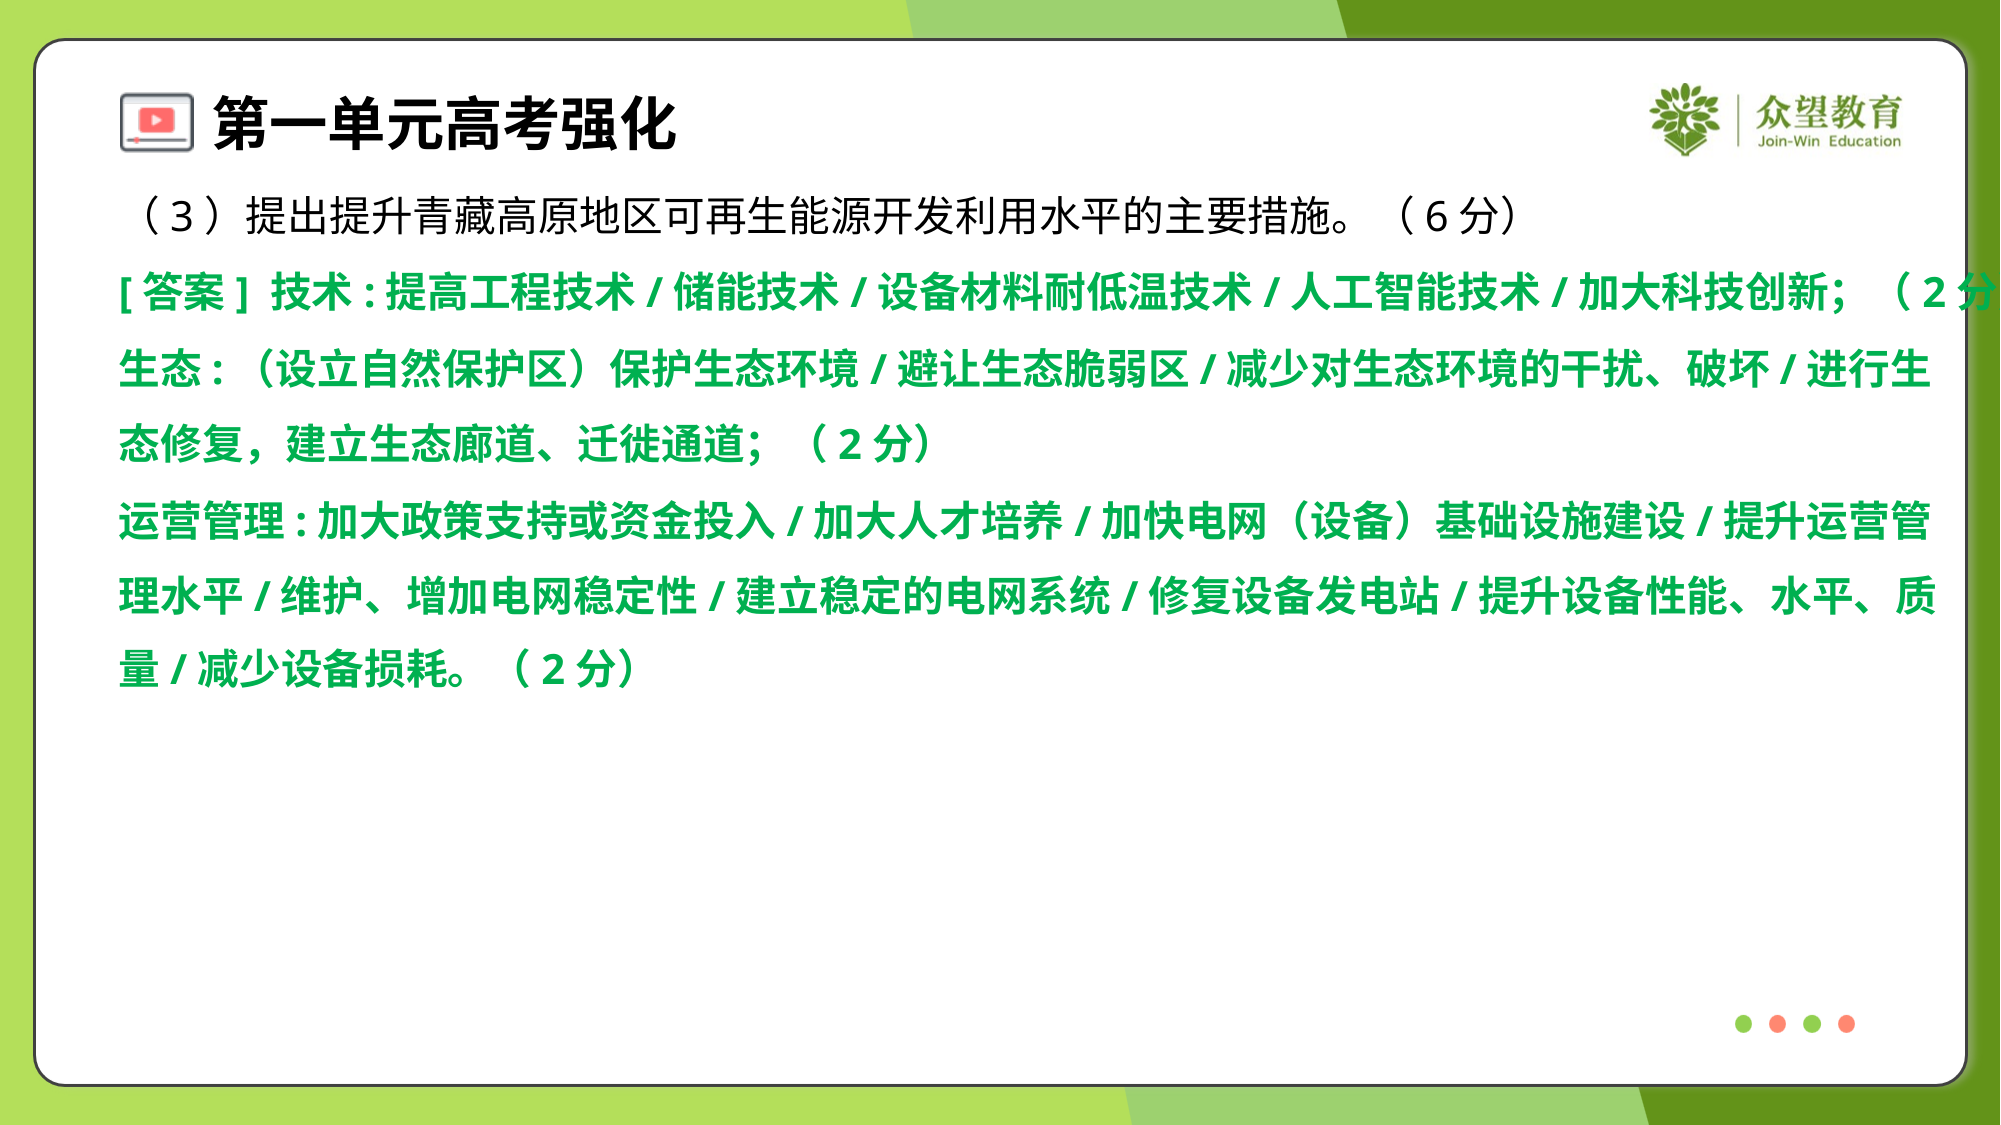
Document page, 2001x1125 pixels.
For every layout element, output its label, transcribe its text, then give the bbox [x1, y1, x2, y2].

text_box [答案] 技术:提高工程技术/储能技术/设备材料耐低温技术/人工智能技术/加大科技创新；（2分） 生态:（设立自然保护区）保护生态环境/避让生态脆弱区/减少对生态环境的干扰、破坏/进行生 态修复，建立生态廊道、迁徙通道；（2分） 运营管理:加大政策支持或资金投入/加大人才培养/加快电网（设备）基础设施建设/提升运营管 理水平/维护、增加电网稳定性/建立稳定的电网系统/修复设备发电站/提升设备性能、水平、质 量/减少设备损耗。（2分） [118, 241, 1883, 686]
text_box （3）提出提升青藏高原地区可再生能源开发利用水平的主要措施。（6分） [118, 164, 1883, 232]
picture [0, 0, 2000, 1125]
